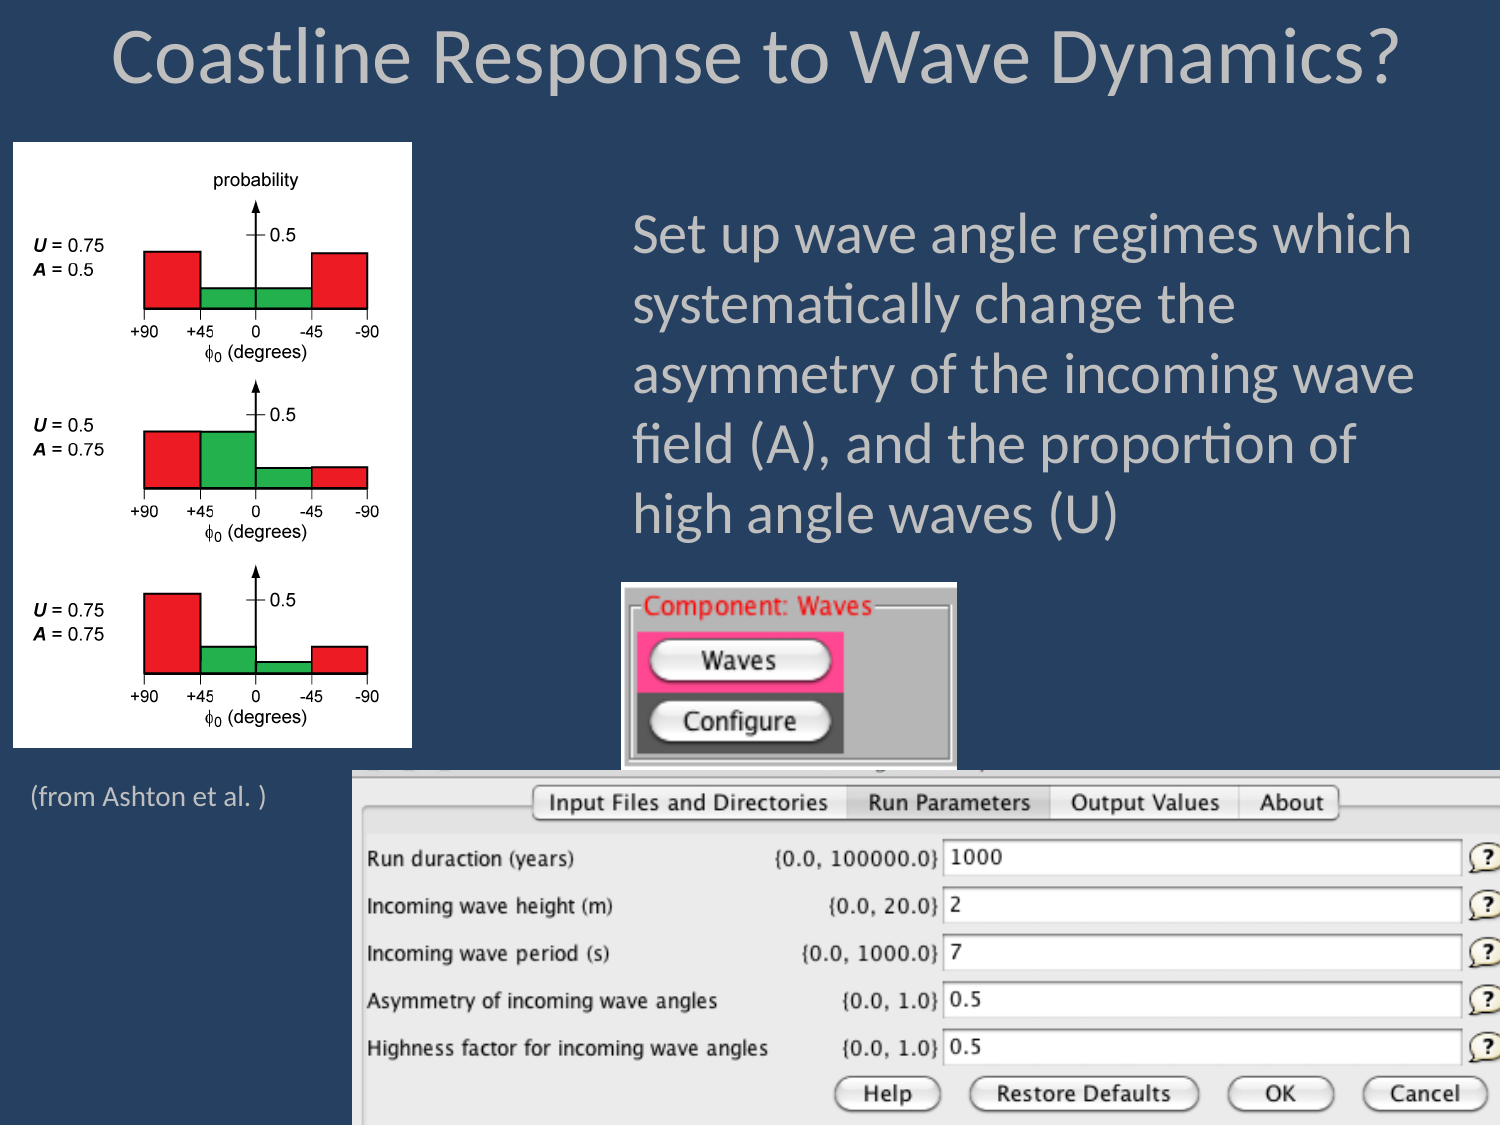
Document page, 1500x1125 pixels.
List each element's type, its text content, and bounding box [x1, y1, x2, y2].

text_box (from Ashton et al. ) [15, 770, 282, 820]
picture [352, 582, 1500, 1125]
title Coastline Response to Wave Dynamics? [45, 0, 1471, 145]
picture [13, 142, 412, 749]
list Set up wave angle regimes which systematically change the asymmetry of the incoming wave field (A), and the proportion of high angle waves (U) [560, 187, 1471, 564]
